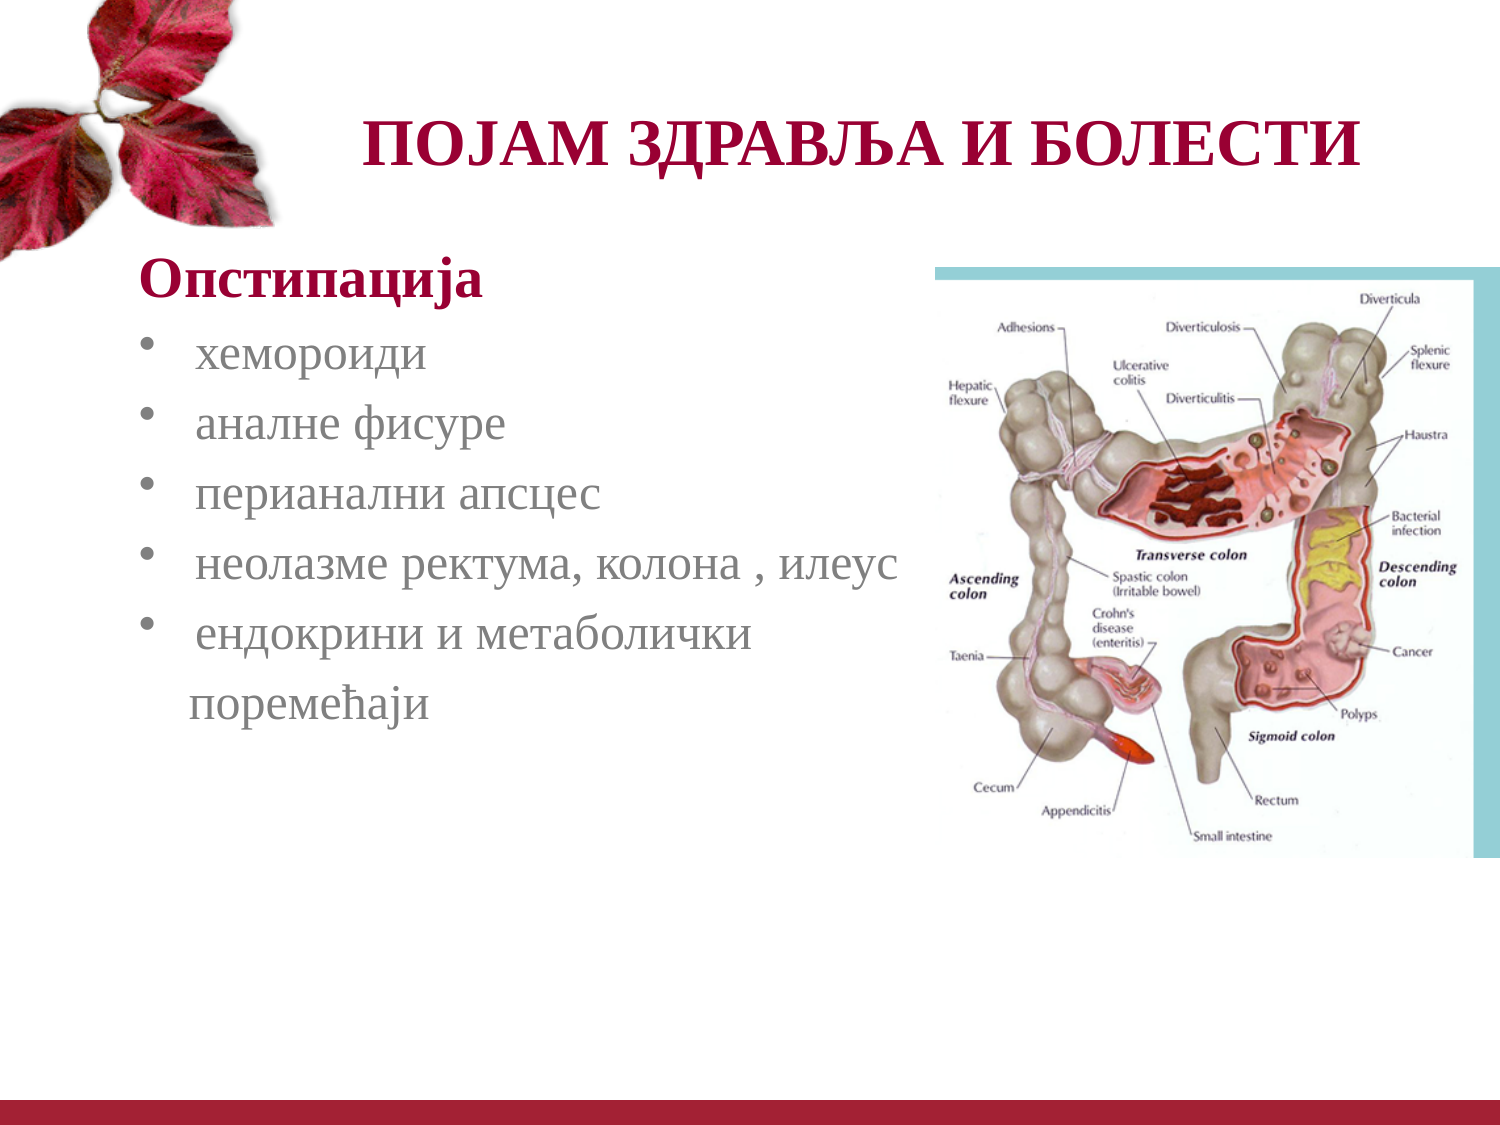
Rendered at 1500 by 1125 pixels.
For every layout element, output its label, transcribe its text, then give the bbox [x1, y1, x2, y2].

picture [0, 0, 295, 273]
picture [935, 266, 1500, 858]
title ПОЈАМ ЗДРАВЉА И БОЛЕСТИ [289, 44, 1436, 231]
list Опстипација хемороиди аналне фисуре перианални апсцес неолазме ректума, колона , илеус ендокрини и метаболички поремећаји [123, 231, 1473, 1029]
